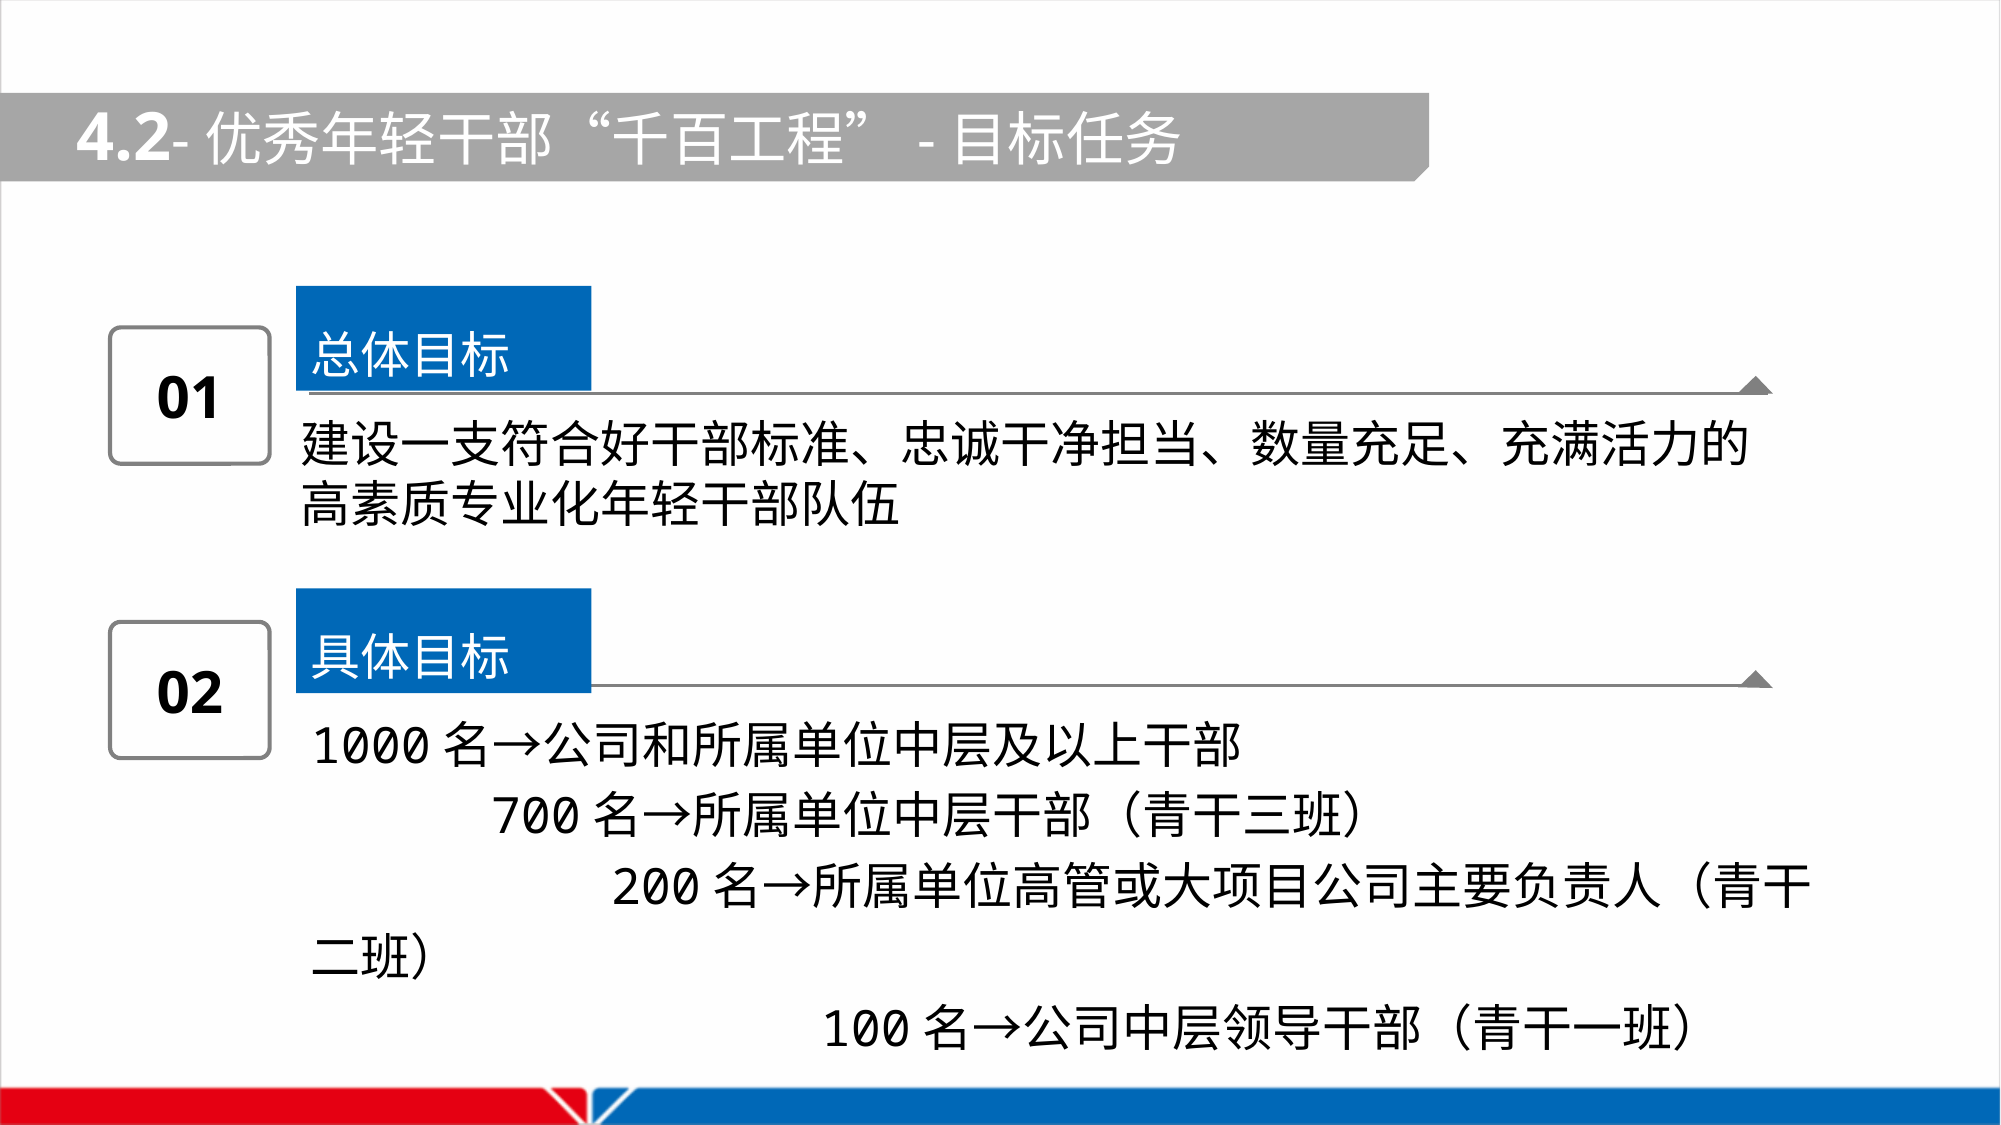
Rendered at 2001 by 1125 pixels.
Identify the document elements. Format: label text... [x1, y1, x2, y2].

text_box 具体目标 [296, 588, 592, 694]
text_box 01 [110, 327, 270, 464]
picture [0, 0, 2001, 1125]
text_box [0, 29, 2000, 248]
text_box [1743, 672, 1769, 687]
text_box [1742, 378, 1769, 392]
text_box 02 [110, 621, 270, 759]
text_box 1000名→公司和所属单位中层及以上干部 700名→所属单位中层干部（青干三班） 200名→所属单位高管或大项目公司主要负责人（青干二班） 100名→公司中层领导干部（青干一班） [296, 694, 1855, 1064]
text_box 建设一支符合好干部标准、忠诚干净担当、数量充足、充满活力的高素质专业化年轻干部队伍 [285, 405, 1773, 541]
text_box 总体目标 [296, 285, 592, 391]
